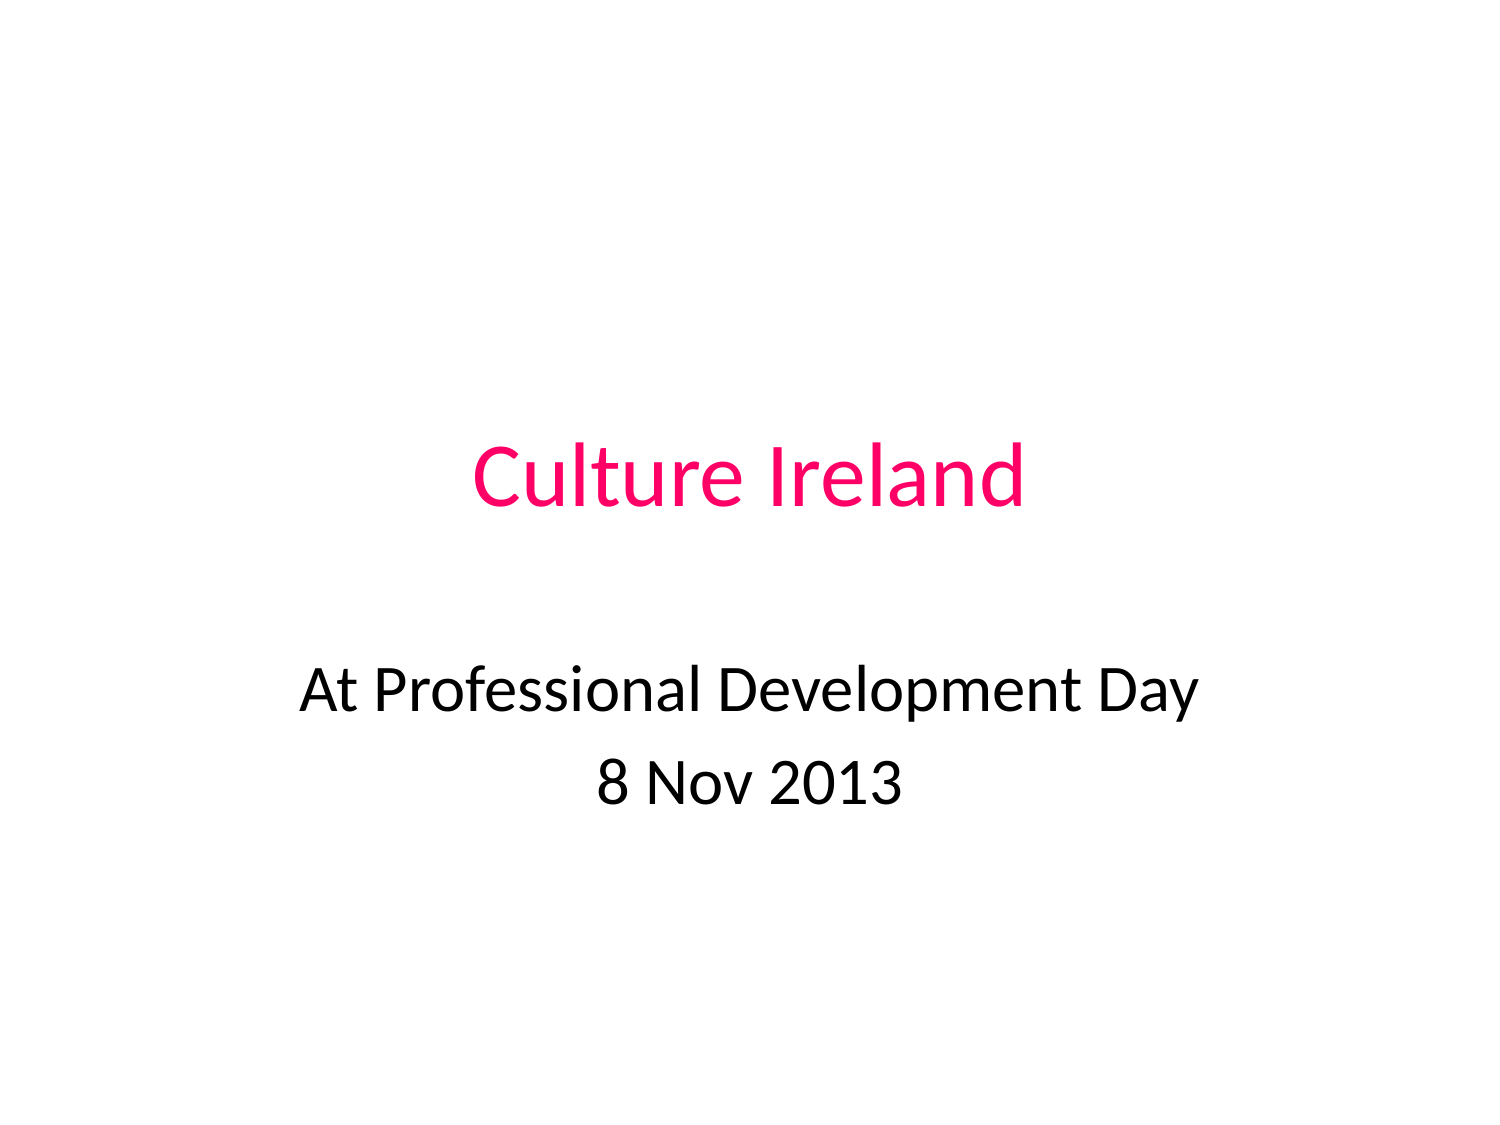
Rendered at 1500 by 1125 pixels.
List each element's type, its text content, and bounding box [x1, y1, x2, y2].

title Culture Ireland [112, 349, 1388, 591]
subtitle At Professional Development Day 8 Nov 2013 [225, 637, 1275, 925]
